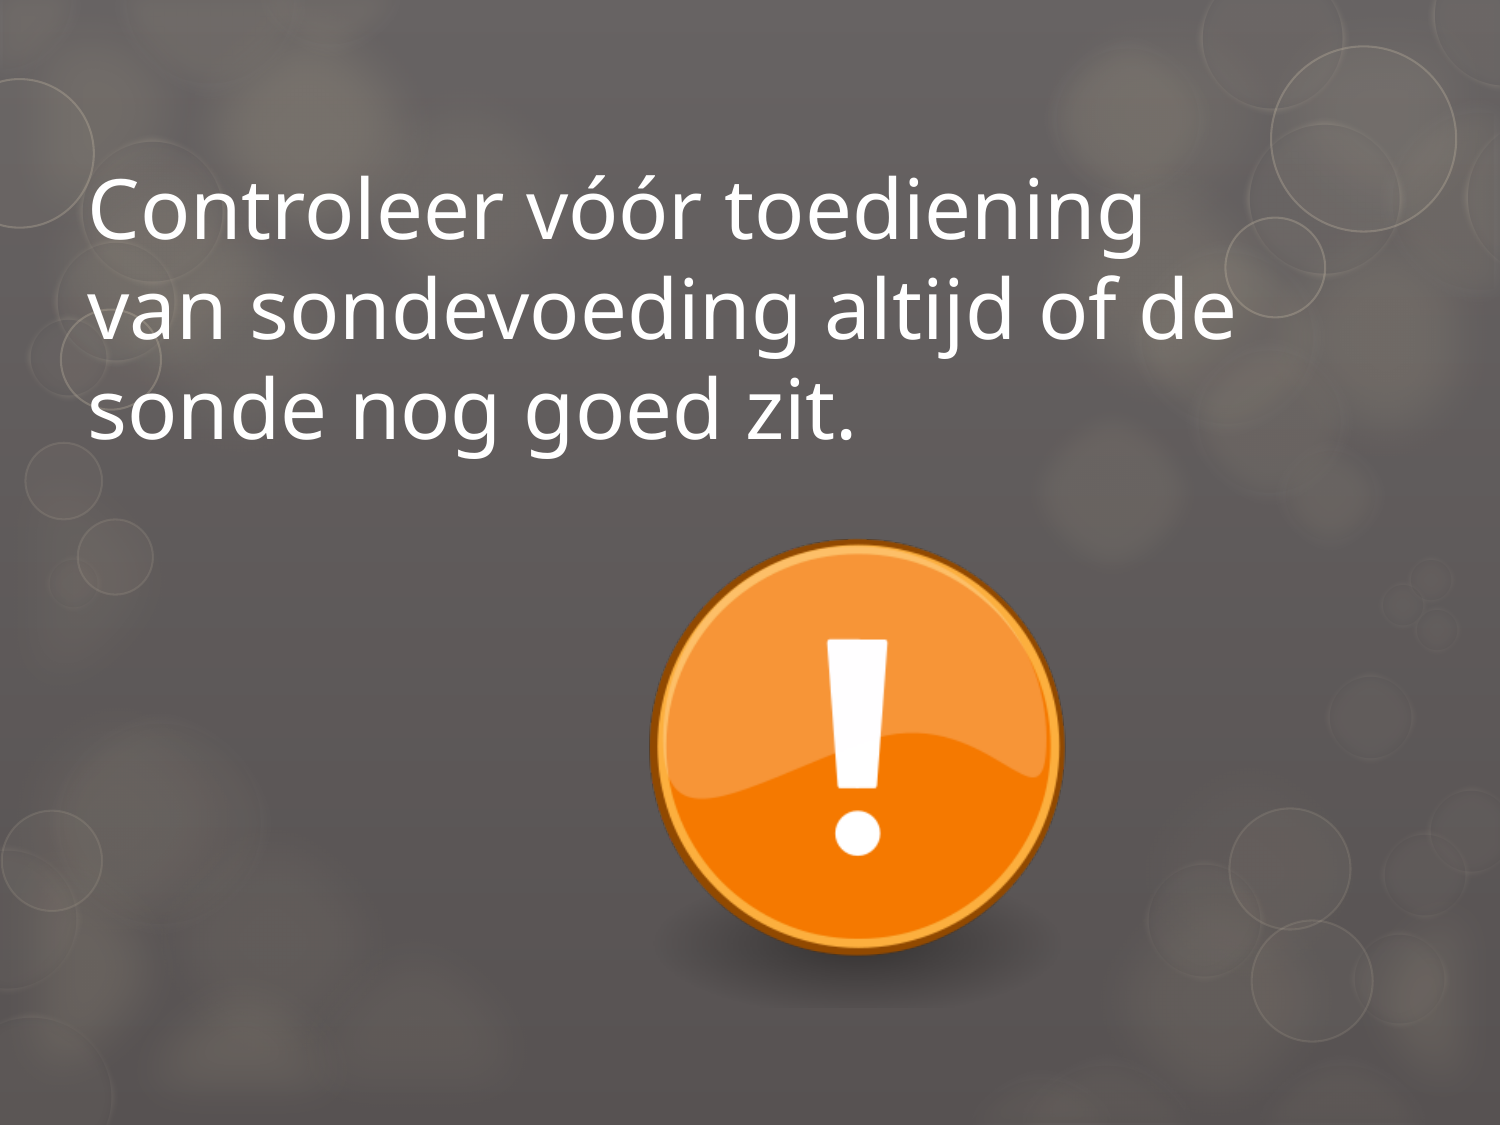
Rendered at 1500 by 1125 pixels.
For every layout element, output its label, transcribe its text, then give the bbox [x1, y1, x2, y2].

text_box Controleer vóór toediening van sondevoeding altijd of de sonde nog goed zit. [72, 149, 1302, 464]
picture [619, 538, 1090, 1009]
